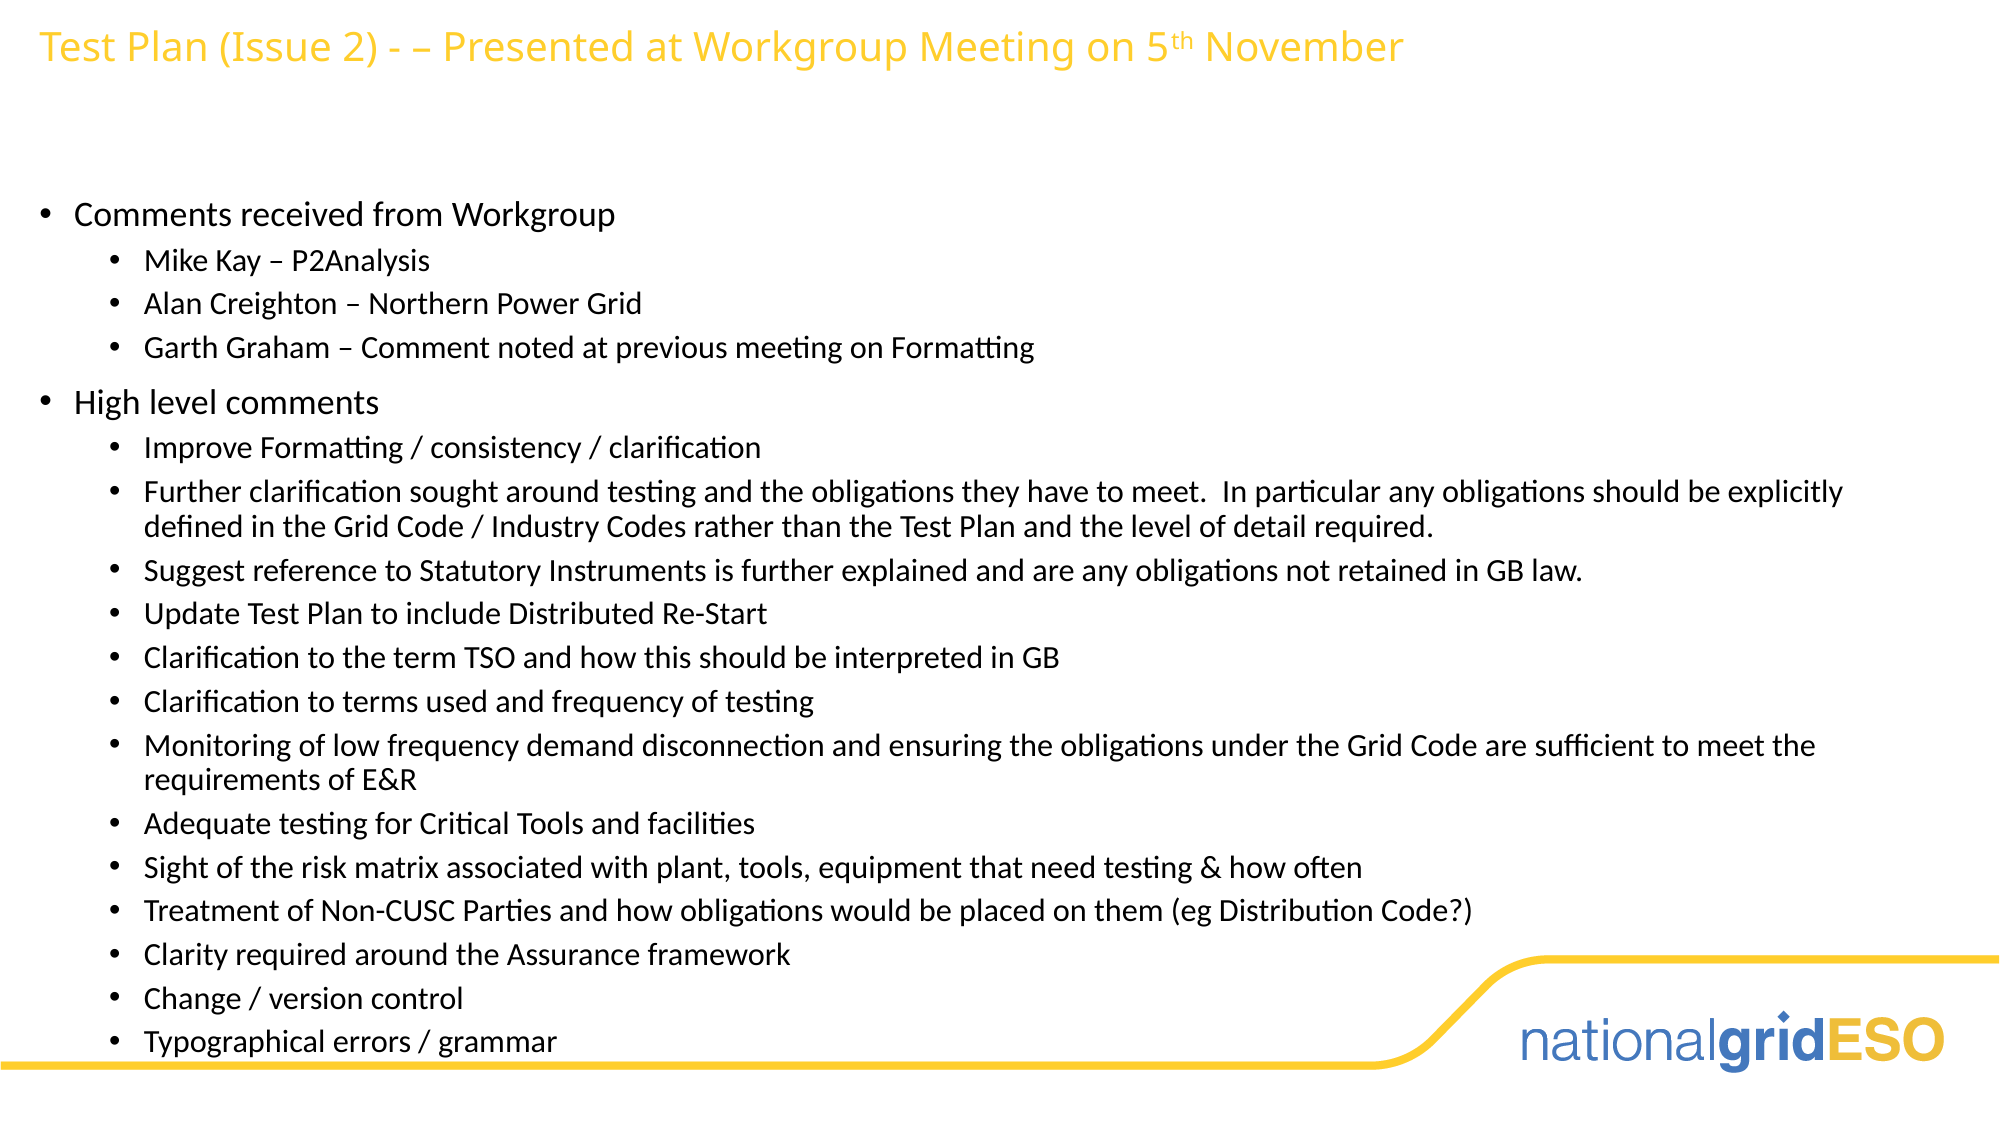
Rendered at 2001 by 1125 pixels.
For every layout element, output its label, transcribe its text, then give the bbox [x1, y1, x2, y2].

title Test Plan (Issue 2) - – Presented at Workgroup Meeting on 5th November [24, 18, 1976, 237]
picture [0, 949, 2000, 1121]
list Comments received from Workgroup Mike Kay – P2Analysis Alan Creighton – Northern Power Grid Garth Graham – Comment noted at previous meeting on Formatting High level comments Improve Formatting / consistency / clarification Further clarification sought around testing and the obligations they have to meet. In particular any obligations should be explicitly defined in the Grid Code / Industry Codes rather than the Test Plan and the level of detail required. Suggest reference to Statutory Instruments is further explained and are any obligations not retained in GB law. Update Test Plan to include Distributed Re-Start Clarification to the term TSO and how this should be interpreted in GB Clarification to terms used and frequency of testing Monitoring of low frequency demand disconnection and ensuring the obligations under the Grid Code are sufficient to meet the requirements of E&R Adequate testing for Critical Tools and facilities Sight of the risk matrix associated with plant, tools, equipment that need testing & how often Treatment of Non-CUSC Parties and how obligations would be placed on them (eg Distribution Code?) Clarity required around the Assurance framework Change / version control Typographical errors / grammar [24, 188, 1959, 949]
